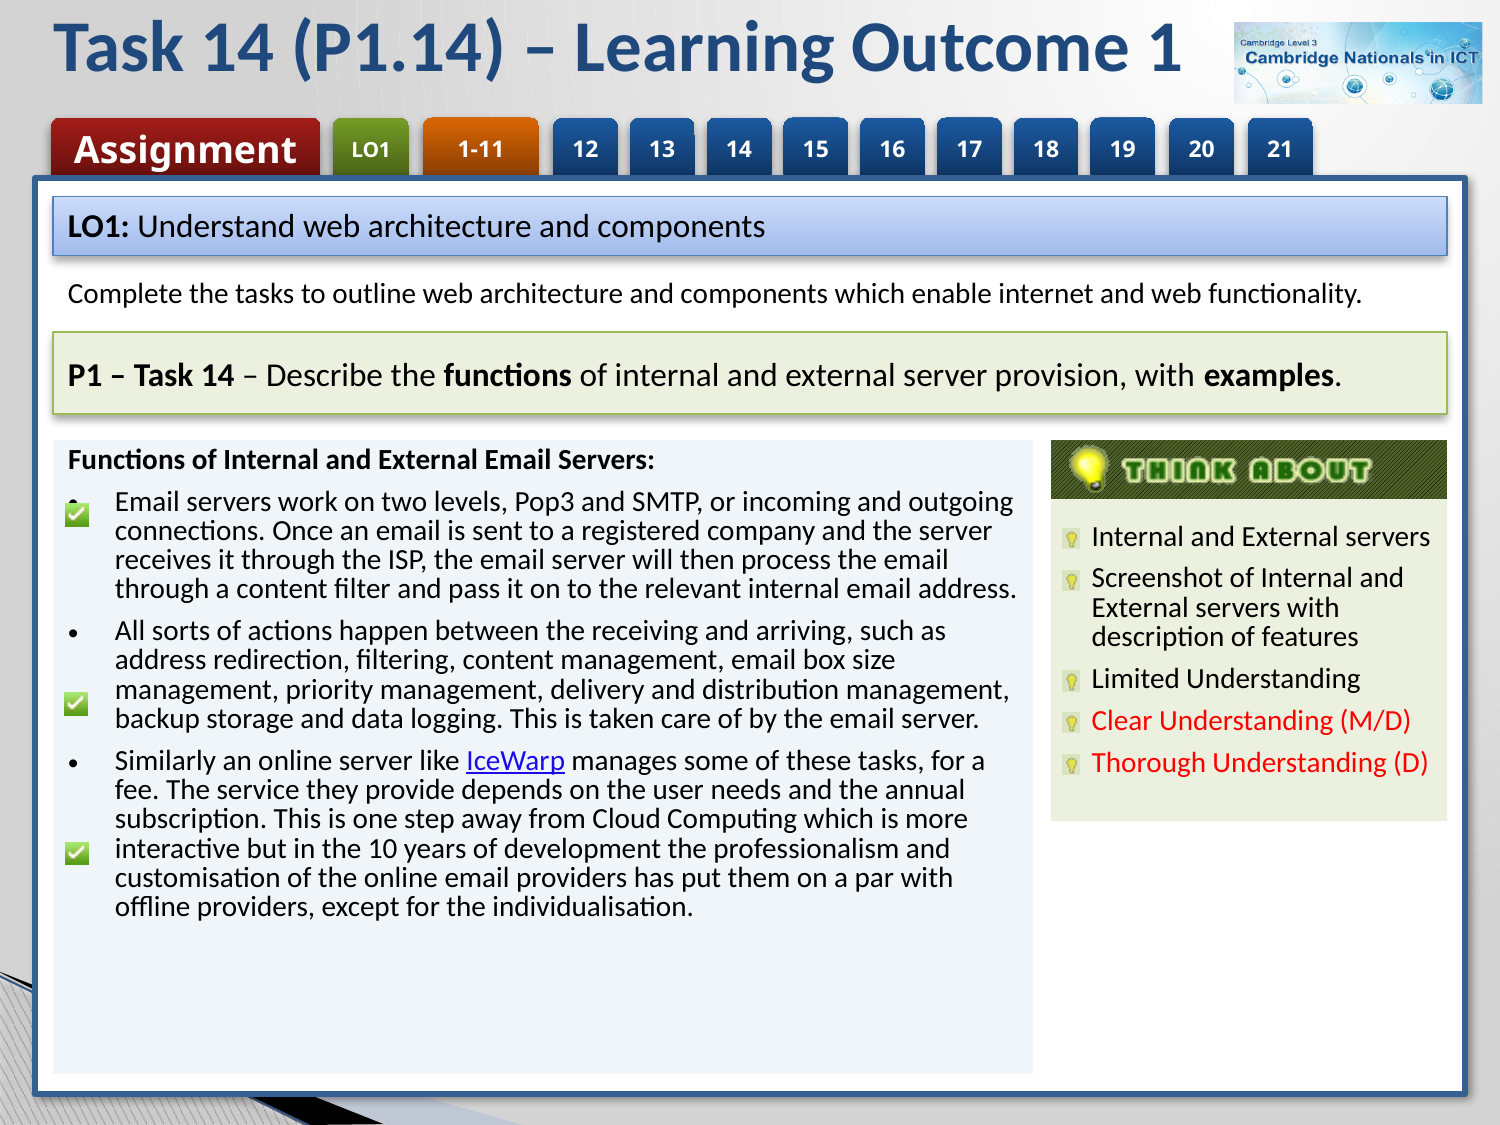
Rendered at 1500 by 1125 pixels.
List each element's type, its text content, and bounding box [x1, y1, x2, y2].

picture [1068, 442, 1377, 498]
text_box LO1: Understand web architecture and components [52, 196, 1448, 256]
text_box P1 – Task 14 – Describe the functions of internal and external server provision, with examples. [52, 331, 1448, 415]
text_box [35, 178, 1465, 1094]
text_box Complete the tasks to outline web architecture and components which enable internet and web functionality. [53, 267, 1447, 317]
table_cell Internal and External servers Screenshot of Internal and External servers with description of features Limited Understanding Clear Understanding (M/D) Thorough Understanding (D) [1051, 499, 1447, 821]
table_header Functions of Internal and External Email Servers: Email servers work on two levels, Pop3 and SMTP, or incoming and outgoing connections. Once an email is sent to a registered company and the server receives it through the ISP, the email server will then process the email through a content filter and pass it on to the relevant internal email address. All sorts of actions happen between the receiving and arriving, such as address redirection, filtering, content management, email box size management, priority management, delivery and distribution management, backup storage and data logging. This is taken care of by the email server. Similarly an online server like IceWarp manages some of these tasks, for a fee. The service they provide depends on the user needs and the annual subscription. This is one step away from Cloud Computing which is more interactive but in the 10 years of development the professionalism and customisation of the online email providers has put them on a par with offline providers, except for the individualisation. [53, 440, 1033, 1074]
picture [1062, 754, 1080, 775]
picture [1062, 528, 1080, 549]
picture [1062, 570, 1080, 591]
table_header [1051, 440, 1447, 499]
picture [65, 503, 89, 527]
picture [1062, 670, 1080, 692]
picture [1389, 22, 1483, 104]
picture [64, 692, 88, 716]
picture [65, 841, 89, 866]
picture [1062, 712, 1080, 733]
picture [281, 1114, 303, 1125]
title Task 14 (P1.14) – Learning Outcome 1 [39, 0, 1389, 124]
